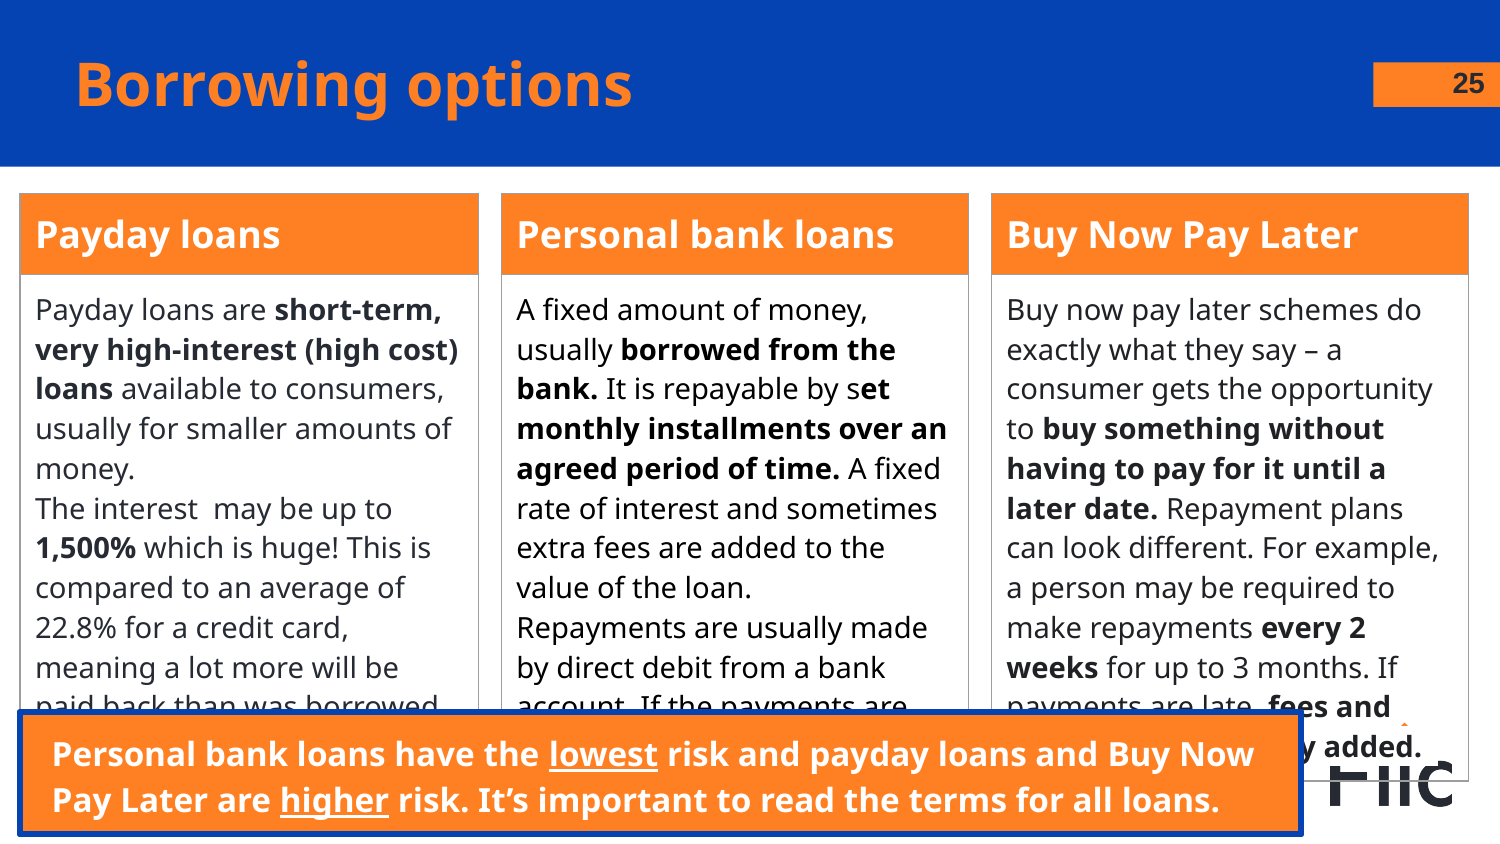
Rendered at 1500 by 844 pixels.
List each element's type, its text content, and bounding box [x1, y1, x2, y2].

picture [1330, 782, 1452, 807]
text_box Personal bank loans have the lowest risk and payday loans and Buy Now Pay Later are higher risk. It’s important to read the terms for all loans. [19, 712, 1302, 835]
table_header Personal bank loans [502, 194, 968, 274]
table_cell A fixed amount of money, usually borrowed from the bank. It is repayable by set monthly installments over an agreed period of time. A fixed rate of interest and sometimes extra fees are added to the value of the loan. Repayments are usually made by direct debit from a bank account. If the payments are not made on time, then a fee may be charged. [502, 275, 968, 712]
table_cell Buy now pay later schemes do exactly what they say – a consumer gets the opportunity to buy something without having to pay for it until a later date. Repayment plans can look different. For example, a person may be required to make repayments every 2 weeks for up to 3 months. If payments are late, fees and interest are normally added. [992, 275, 1468, 780]
table_header Buy Now Pay Later [992, 194, 1468, 274]
table_header Payday loans [21, 194, 478, 274]
slide_number ‹#› [1410, 49, 1500, 115]
title Borrowing options [59, 40, 1328, 125]
table_cell Payday loans are short-term, very high-interest (high cost) loans available to consumers, usually for smaller amounts of money. The interest may be up to 1,500% which is huge! This is compared to an average of 22.8% for a credit card, meaning a lot more will be paid back than was borrowed. [21, 275, 478, 712]
